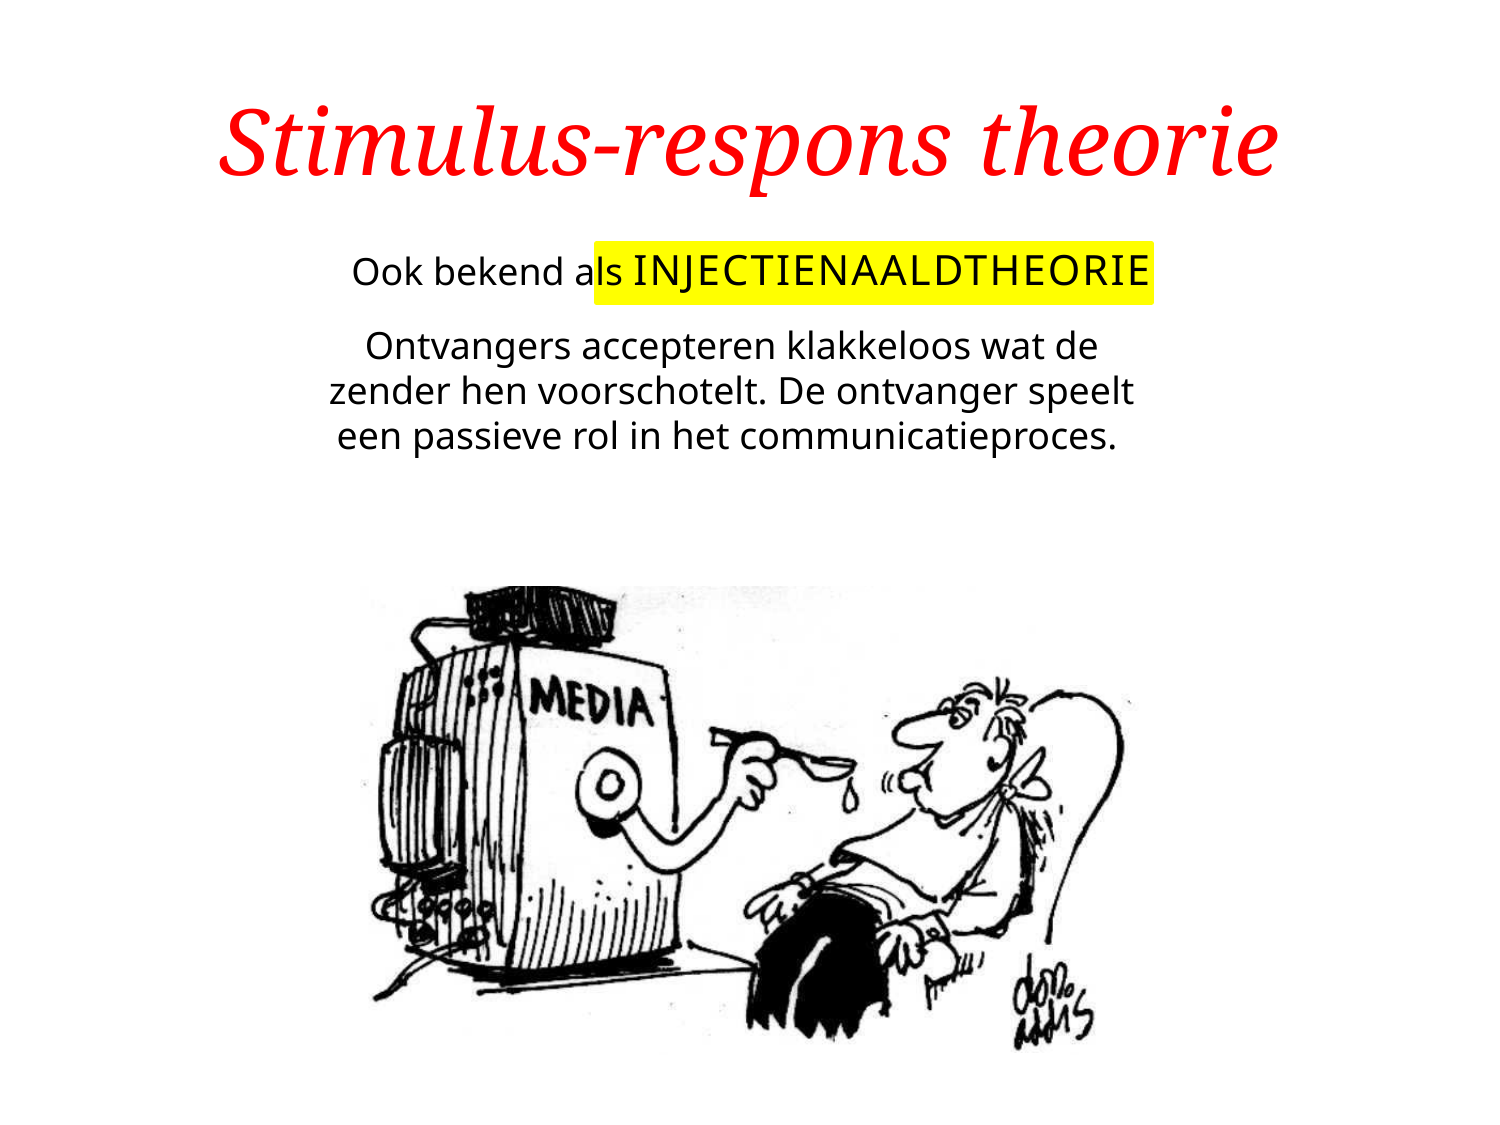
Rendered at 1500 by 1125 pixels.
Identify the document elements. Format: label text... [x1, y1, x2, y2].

text_box Ook bekend als injectienaaldtheorie [1, 191, 1500, 302]
text_box Ontvangers accepteren klakkeloos wat de zender hen voorschotelt. De ontvanger speelt een passieve rol in het communicatieproces. [289, 314, 1176, 465]
title Stimulus-respons theorie [75, 45, 1425, 233]
picture [359, 585, 1161, 1055]
